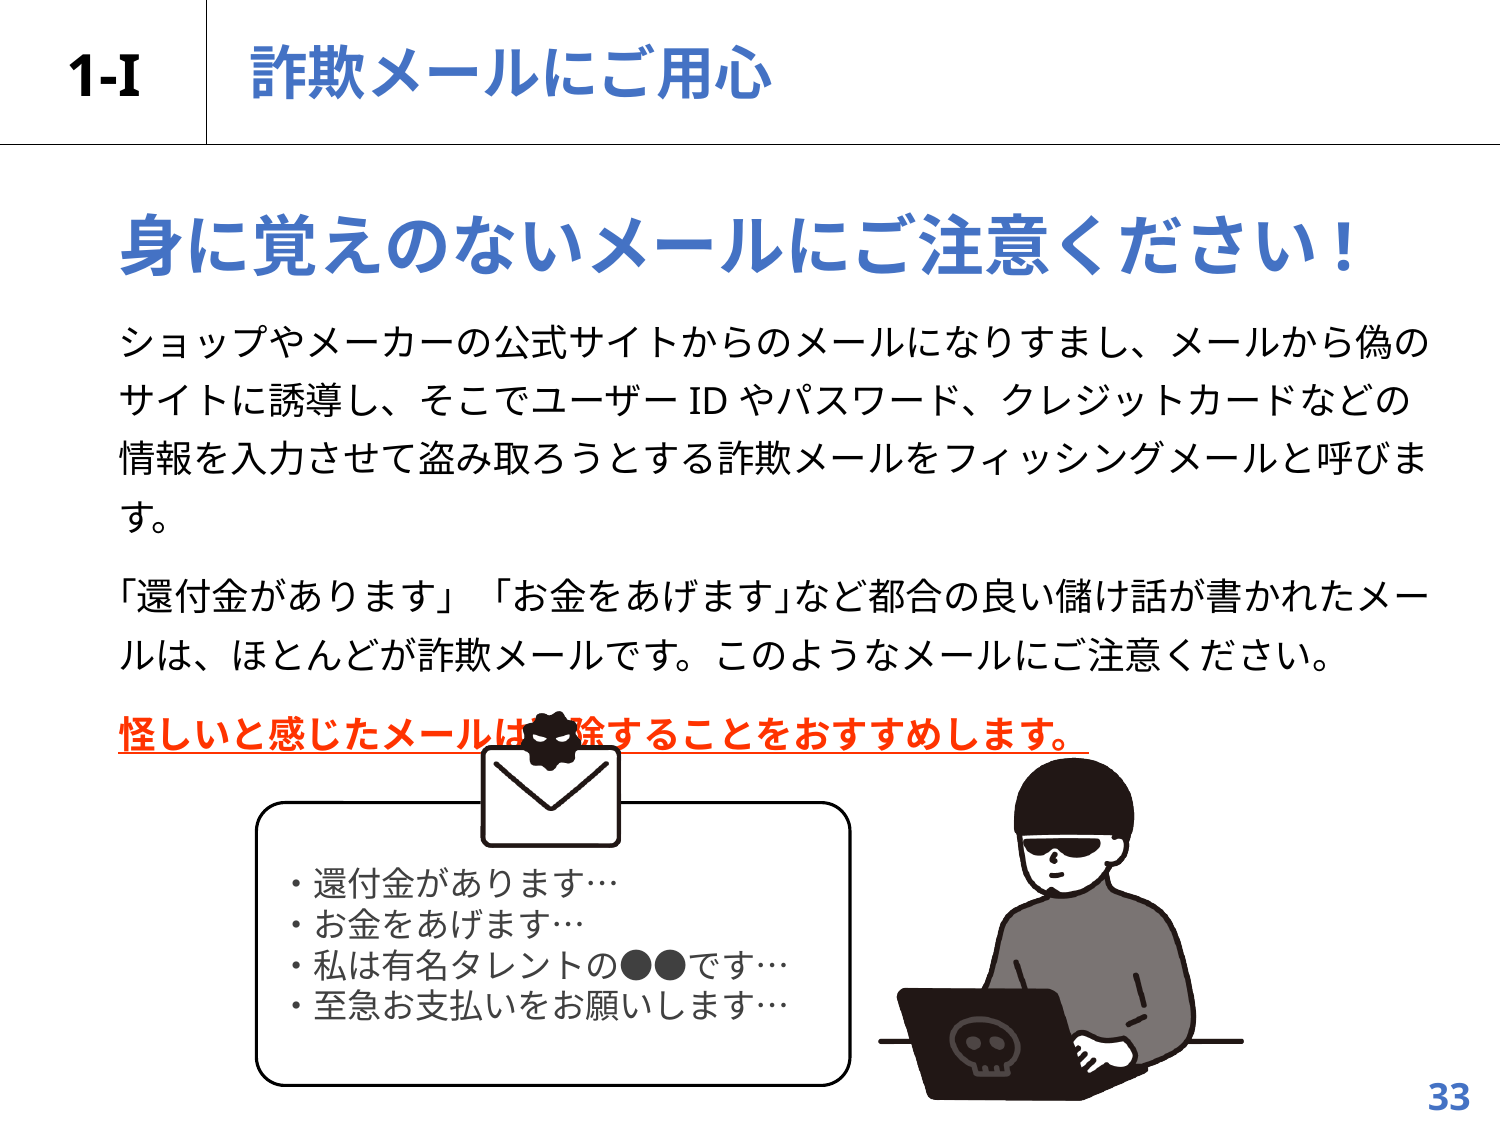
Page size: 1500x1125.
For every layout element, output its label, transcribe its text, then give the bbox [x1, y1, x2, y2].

picture [878, 757, 1244, 1101]
text_box 33 [1402, 1065, 1497, 1125]
text_box ・還付金があります… ・お金をあげます… ・私は有名タレントの●●です… ・至急お支払いをお願いします… [255, 801, 852, 1087]
text_box 詐欺メールにご用心 [230, 24, 1459, 119]
title 1-I [0, 0, 207, 147]
text_box 身に覚えのないメールにご注意ください! ショップやメーカーの公式サイトからのメールになりすまし、メールから偽のサイトに誘導し、そこでユーザーIDやパスワード、クレジットカードなどの情報を入力させて盗み取ろうとする詐欺メールをフィッシングメールと呼びます。 ｢還付金があります」「お金をあげます｣など都合の良い儲け話が書かれたメールは、ほとんどが詐欺メールです。このようなメールにご注意ください。 怪しいと感じたメールは削除することをおすすめします。 [103, 172, 1453, 929]
picture [473, 702, 622, 848]
